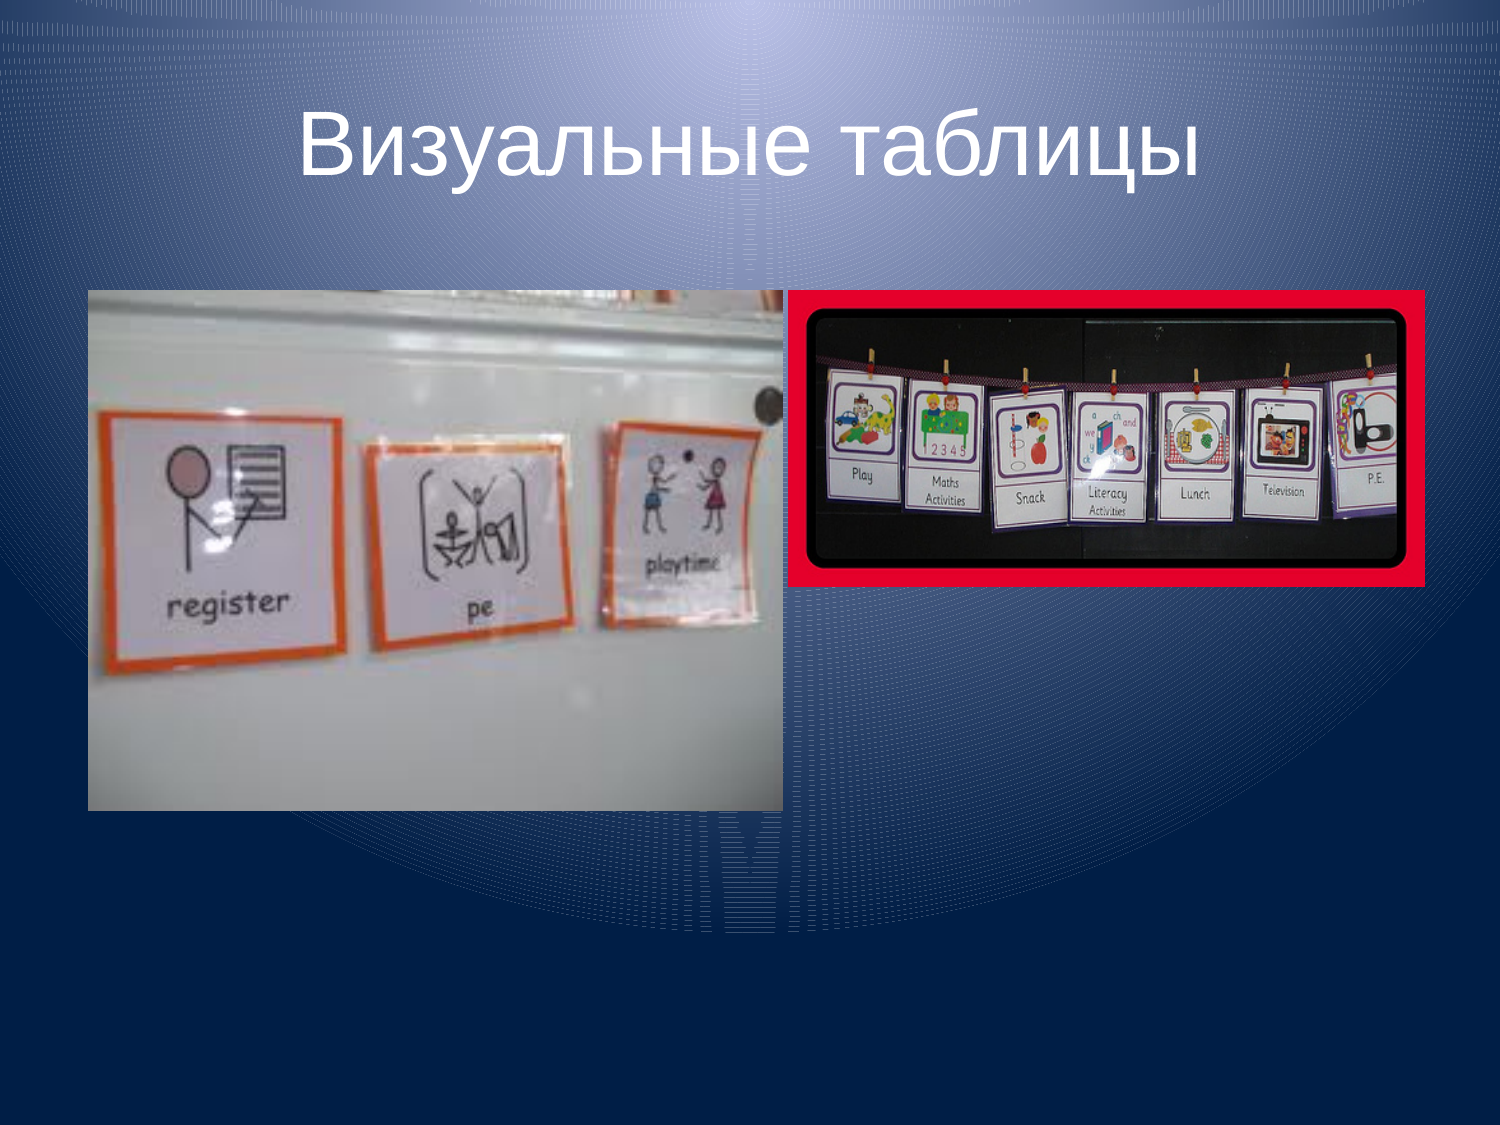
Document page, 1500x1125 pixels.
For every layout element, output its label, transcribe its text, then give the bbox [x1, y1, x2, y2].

title Визуальные таблицы [74, 44, 1426, 233]
picture [88, 290, 783, 811]
picture [788, 290, 1425, 587]
